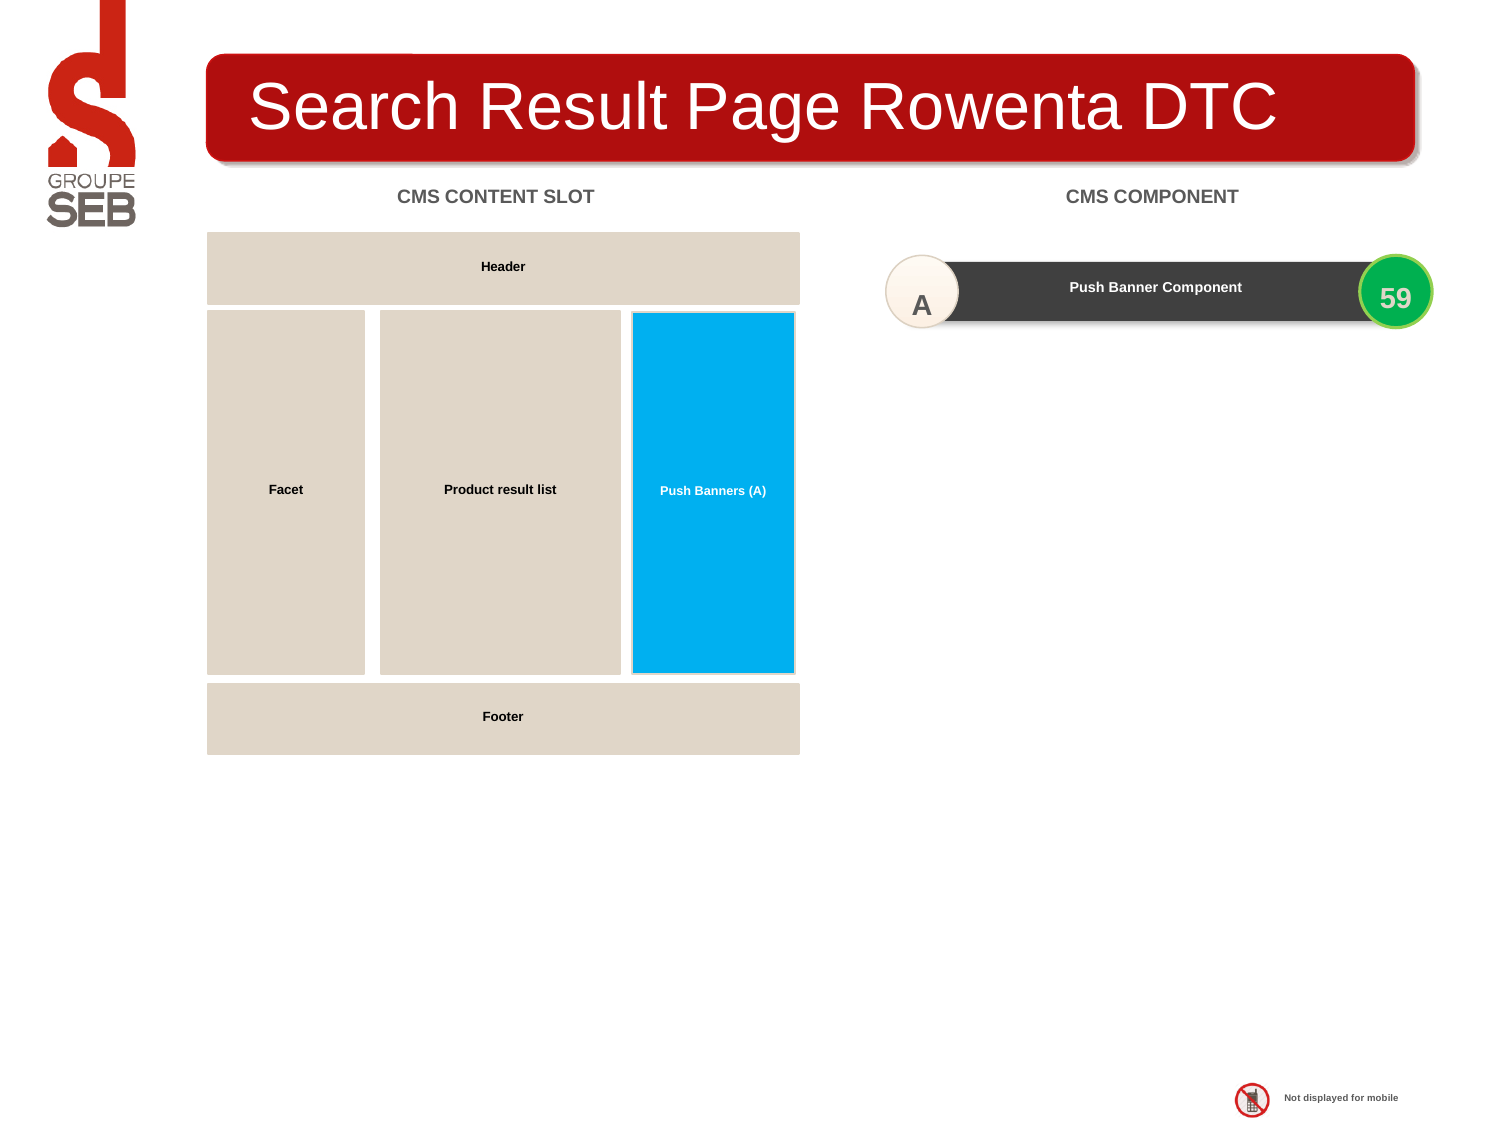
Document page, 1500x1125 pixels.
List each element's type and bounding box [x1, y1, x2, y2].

title [234, 56, 1400, 149]
text_box [885, 255, 1433, 328]
text_box [981, 172, 1324, 228]
picture [1233, 1081, 1270, 1118]
text_box [206, 231, 801, 306]
text_box [206, 681, 801, 756]
text_box [630, 310, 797, 676]
text_box [207, 310, 621, 675]
picture [0, 0, 182, 266]
text_box [218, 172, 774, 228]
text_box [1270, 1082, 1500, 1117]
